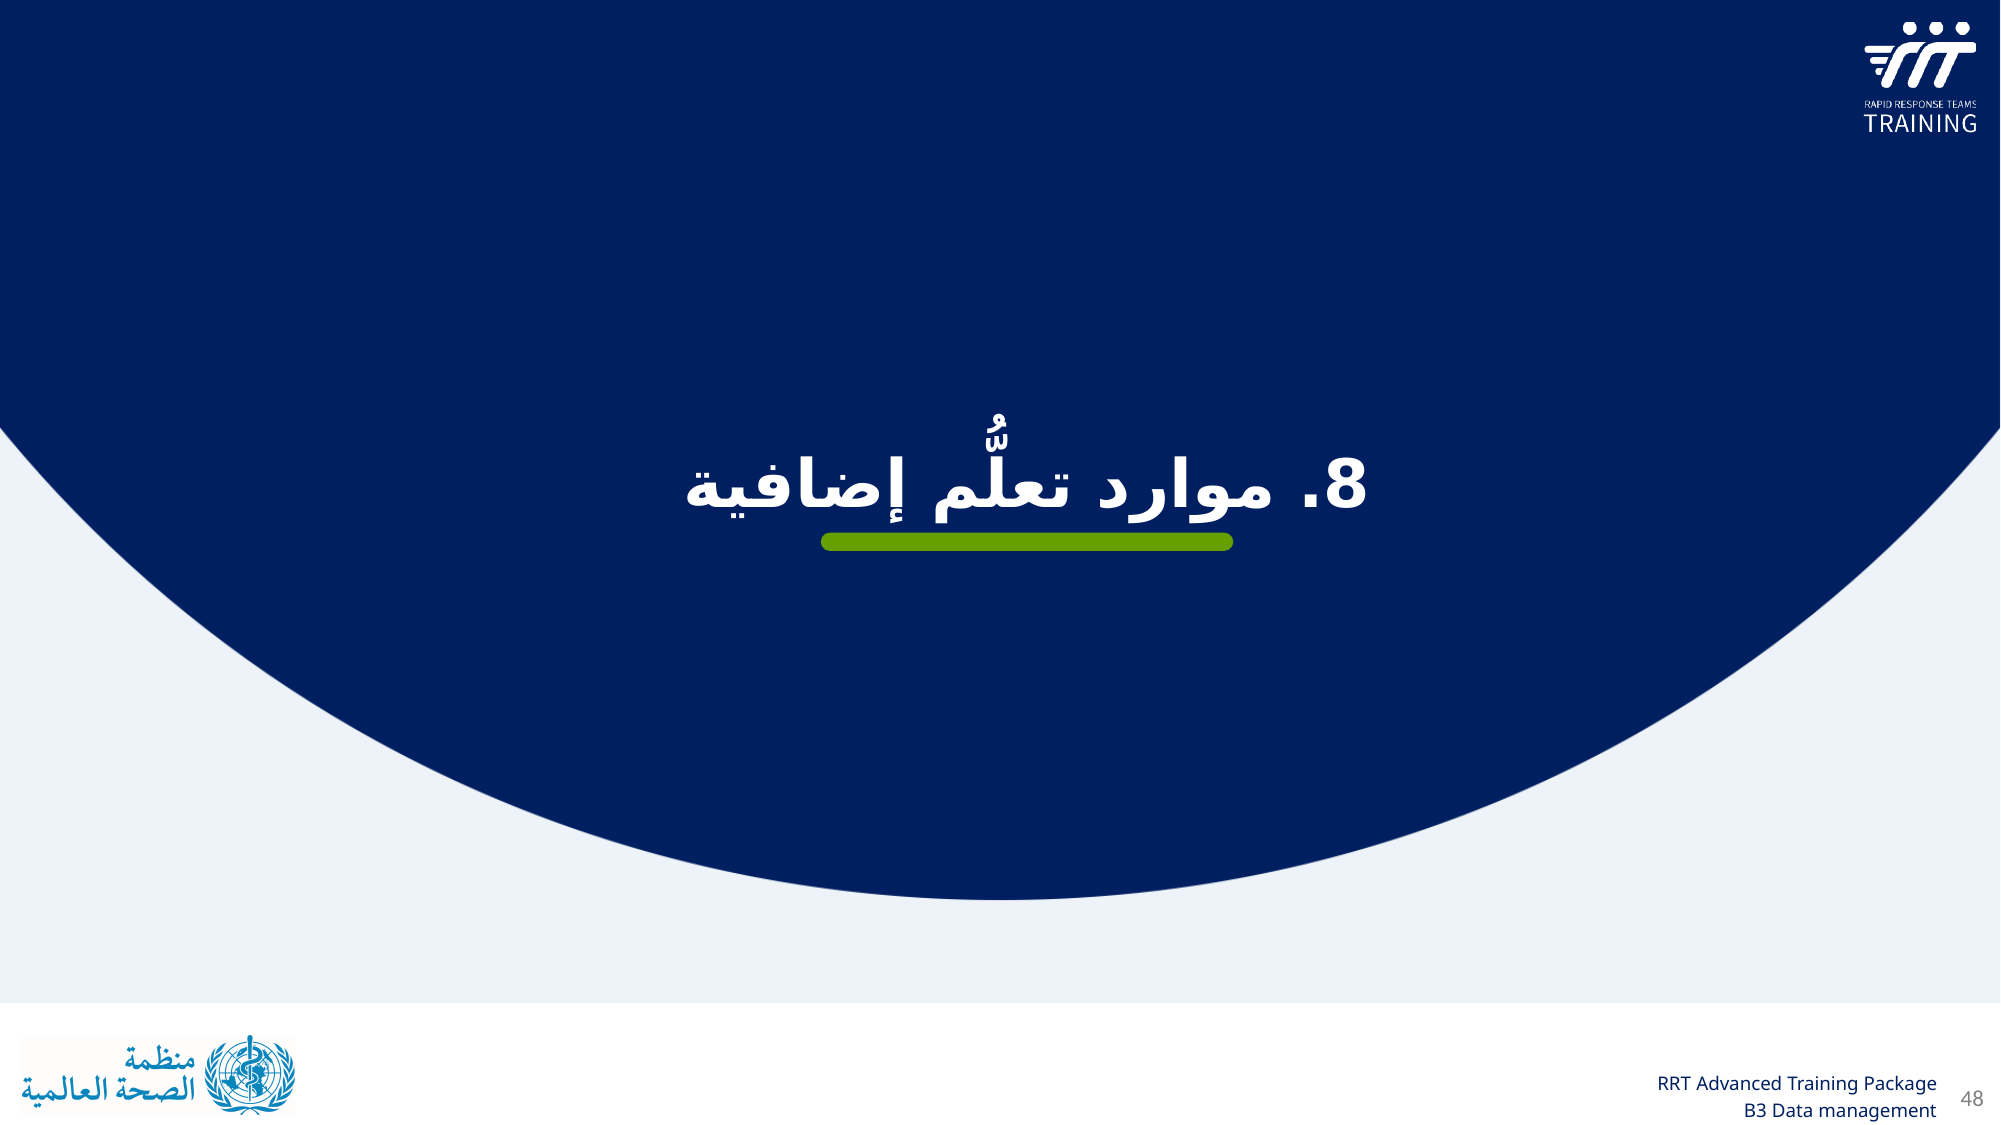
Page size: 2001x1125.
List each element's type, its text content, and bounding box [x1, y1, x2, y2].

picture [22, 1035, 295, 1115]
picture [252, 1050, 258, 1059]
picture [0, 0, 2001, 1003]
list 8. موارد تعلُّم إضافية [95, 322, 1959, 631]
